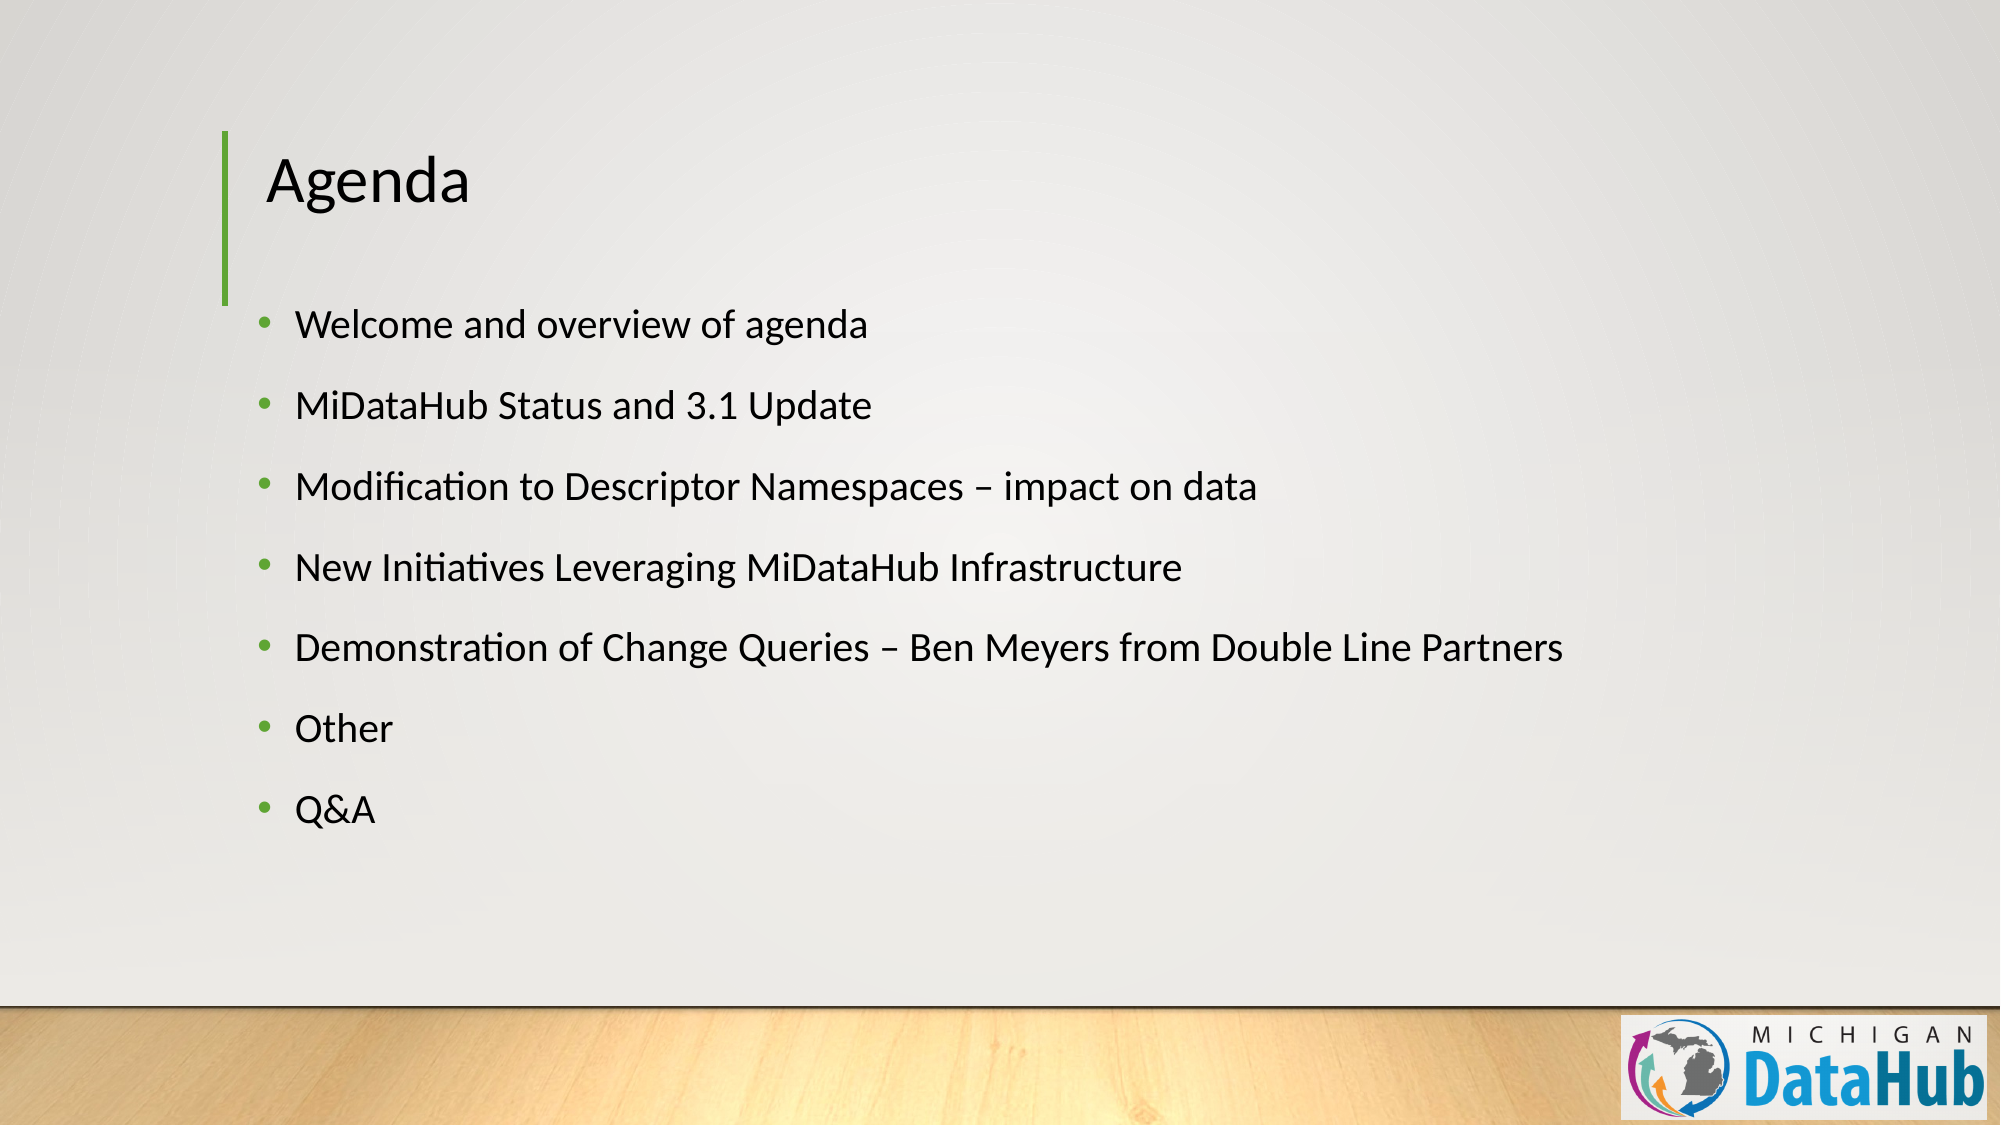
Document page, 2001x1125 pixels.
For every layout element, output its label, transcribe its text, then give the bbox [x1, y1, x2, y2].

list Welcome and overview of agenda MiDataHub Status and 3.1 Update Modification to Descriptor Namespaces – impact on data New Initiatives Leveraging MiDataHub Infrastructure Demonstration of Change Queries – Ben Meyers from Double Line Partners Other Q&A [242, 279, 1663, 922]
title Agenda [251, 131, 1814, 305]
picture [0, 1006, 2000, 1125]
